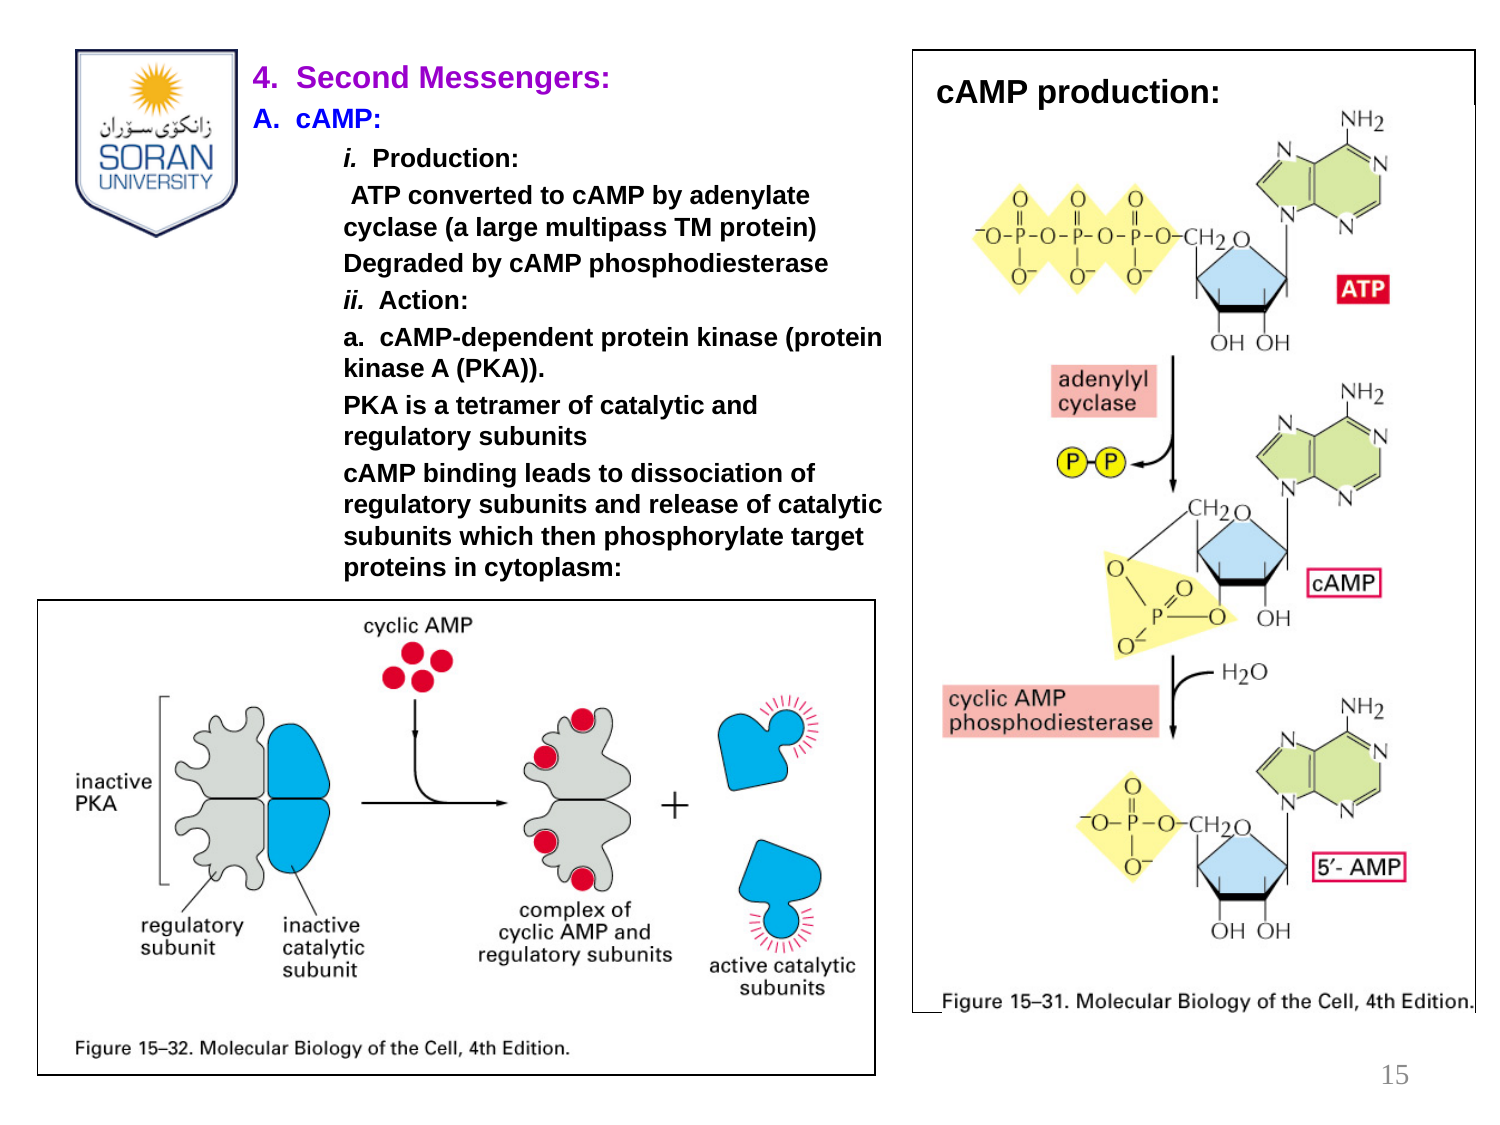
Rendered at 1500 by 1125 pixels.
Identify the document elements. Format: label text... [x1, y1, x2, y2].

text_box cAMP production: [921, 62, 1237, 118]
text_box [37, 600, 875, 1075]
text_box [912, 49, 1475, 1013]
picture [942, 104, 1476, 1013]
slide_number 15 [1074, 1042, 1425, 1103]
subtitle 4. Second Messengers: A. cAMP: i. Production: ATP converted to cAMP by adenylate cyclase (a large multipass TM protein) Degraded by cAMP phosphodiesterase ii. Action: a. cAMP-dependent protein kinase (protein kinase A (PKA)). PKA is a tetramer of catalytic and regulatory subunits cAMP binding leads to dissociation of regulatory subunits and release of catalytic subunits which then phosphorylate target proteins in cytoplasm: [237, 50, 900, 600]
picture [74, 612, 857, 1059]
picture [75, 49, 238, 238]
